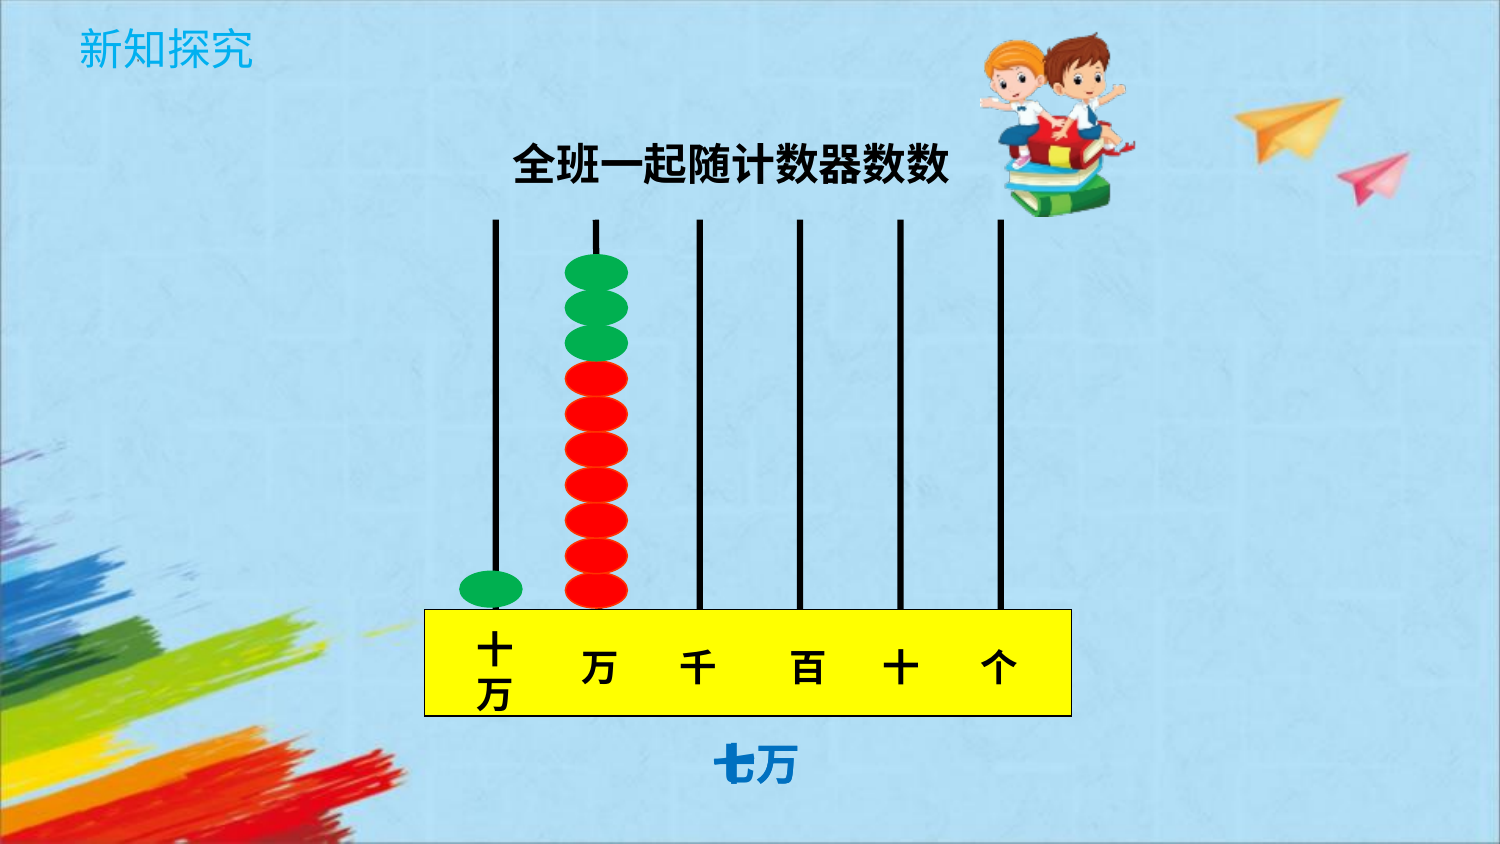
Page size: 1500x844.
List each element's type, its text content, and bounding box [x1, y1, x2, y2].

text_box 十万 [697, 732, 815, 797]
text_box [424, 219, 1072, 725]
picture [0, 0, 1500, 844]
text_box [565, 360, 628, 609]
text_box 全班一起随计数器数数 [497, 102, 974, 197]
